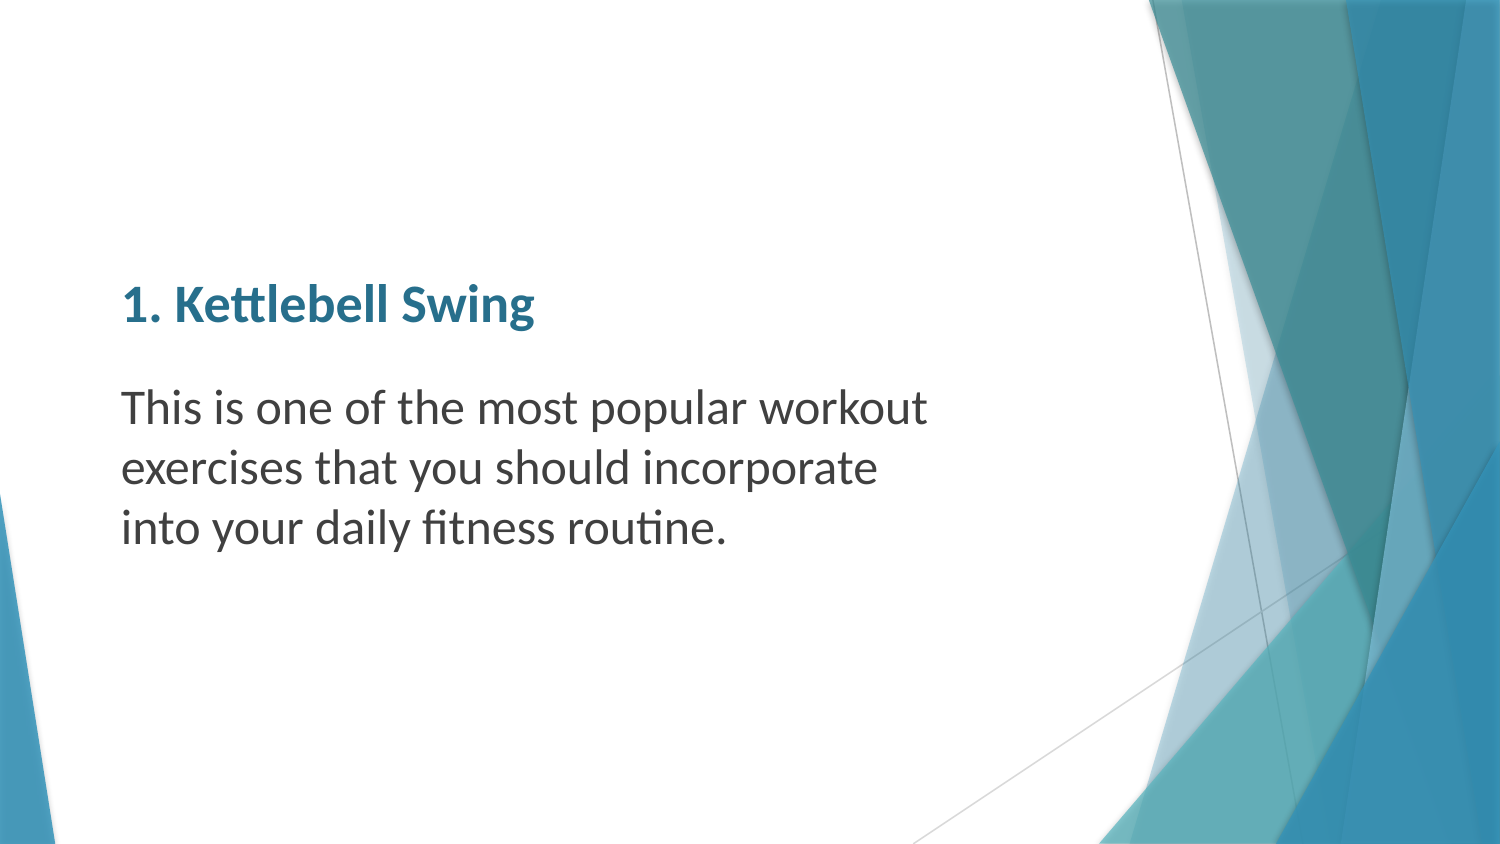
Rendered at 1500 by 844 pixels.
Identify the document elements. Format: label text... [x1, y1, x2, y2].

title 1. Kettlebell Swing [105, 260, 1164, 360]
list This is one of the most popular workout exercises that you should incorporate into your daily fitness routine. [105, 367, 975, 599]
